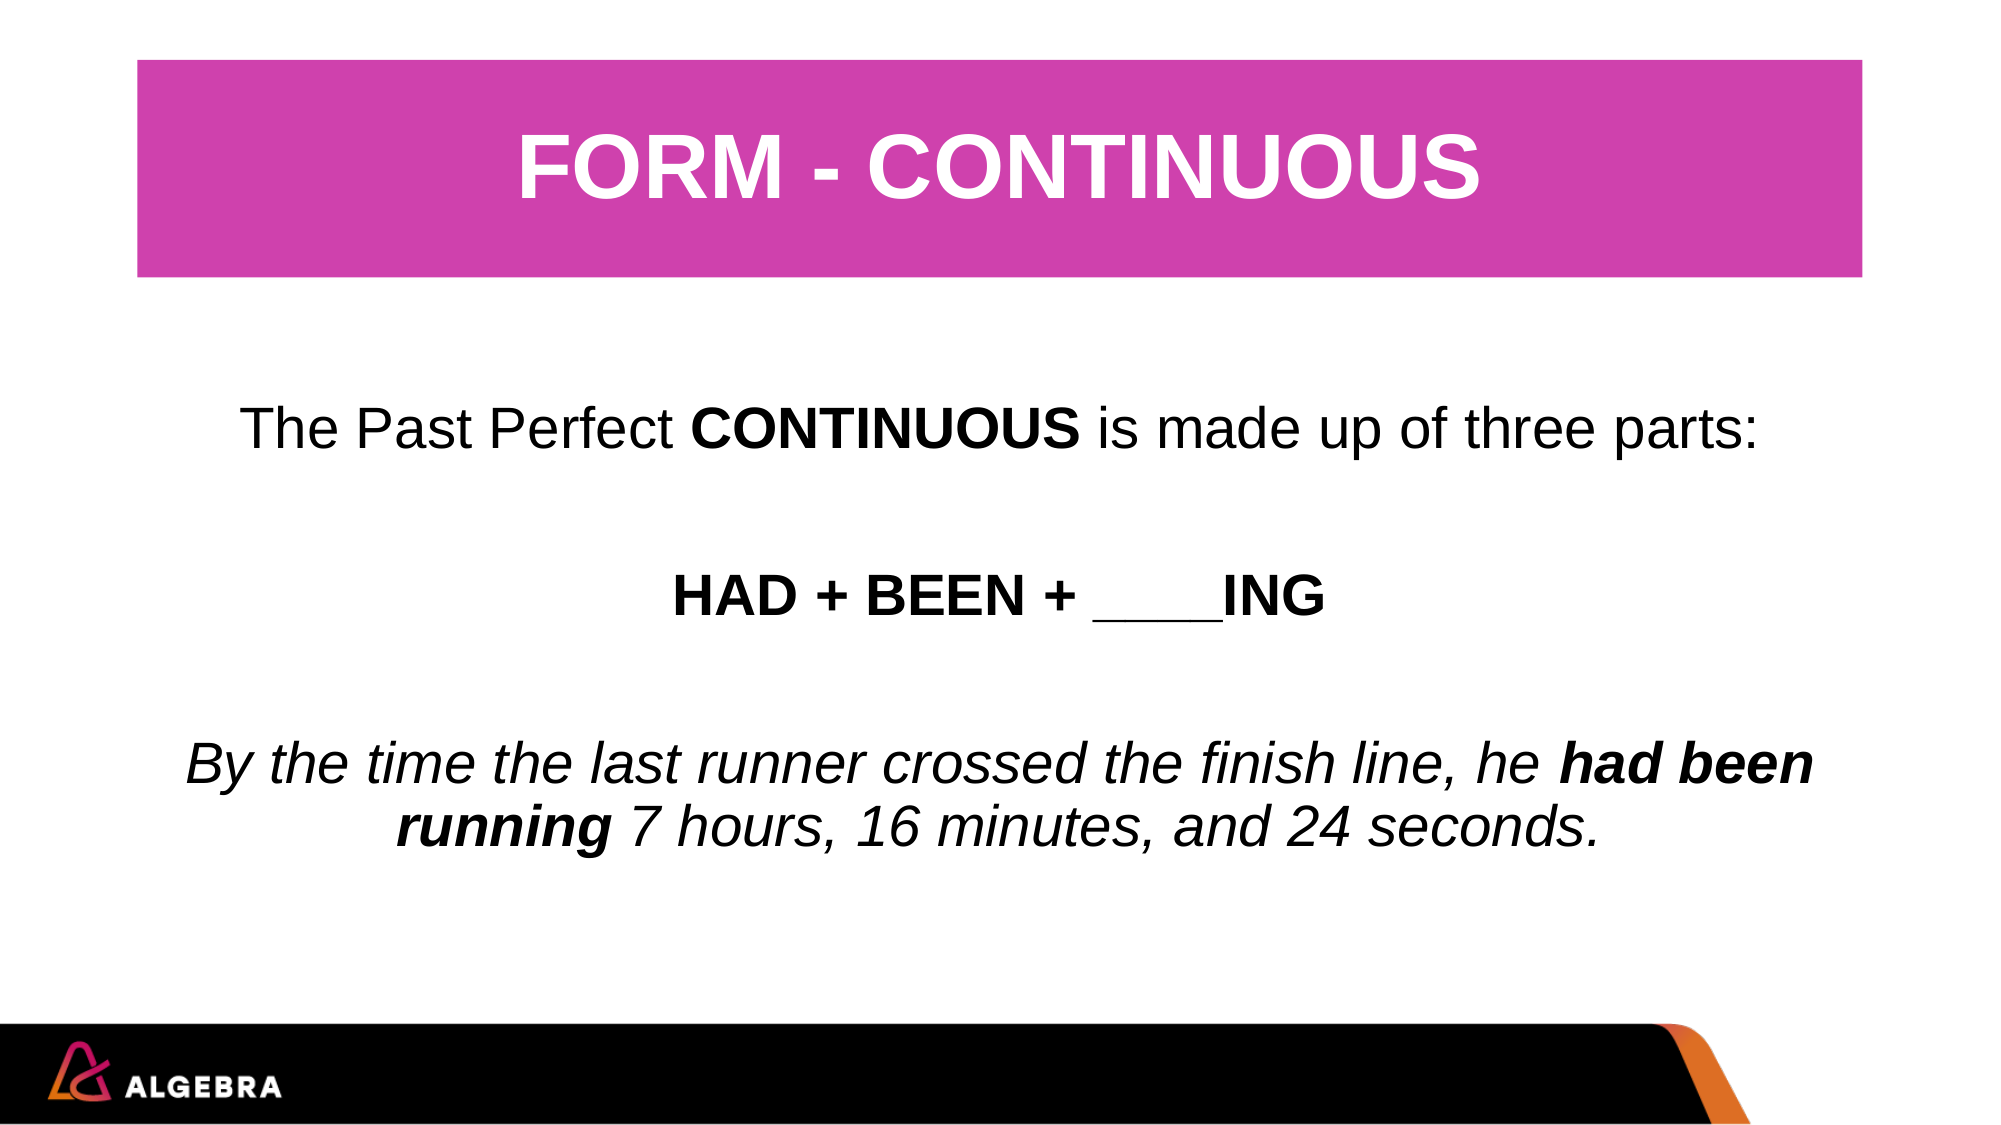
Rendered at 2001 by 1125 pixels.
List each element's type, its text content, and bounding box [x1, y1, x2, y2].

picture [0, 1023, 1958, 1125]
list The Past Perfect CONTINUOUS is made up of three parts: HAD + BEEN + ____ING By the time the last runner crossed the finish line, he had been running 7 hours, 16 minutes, and 24 seconds. [137, 299, 1863, 1014]
title FORM - CONTINUOUS [137, 59, 1863, 278]
